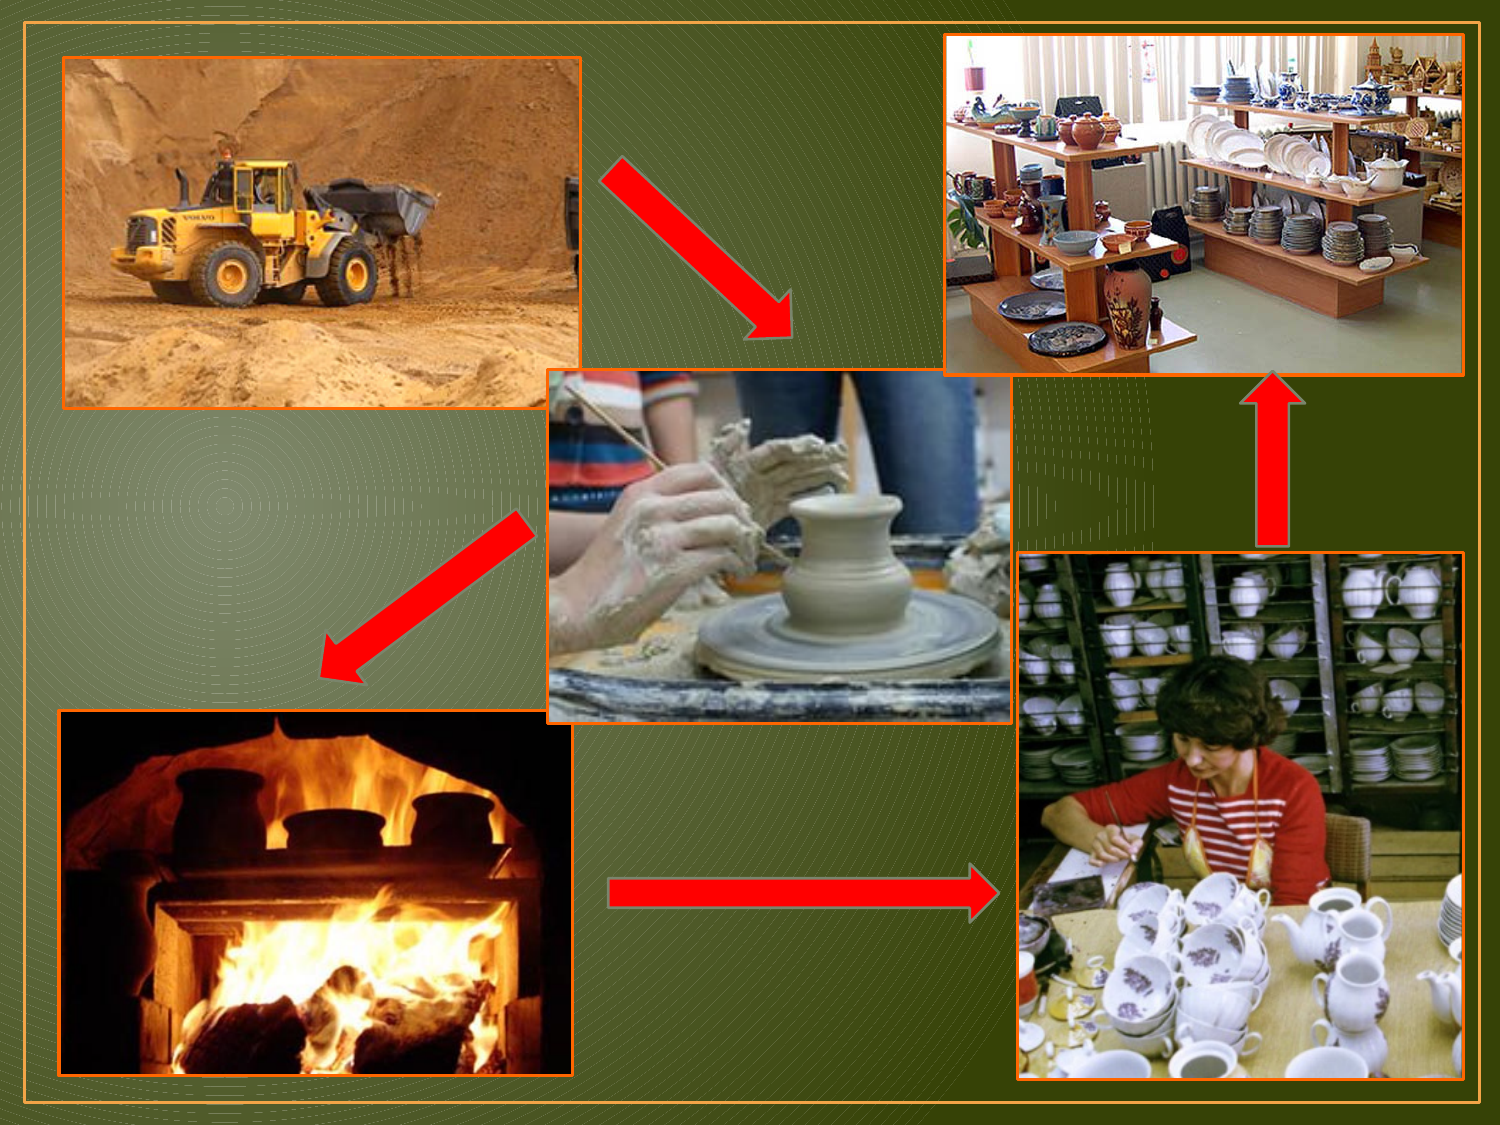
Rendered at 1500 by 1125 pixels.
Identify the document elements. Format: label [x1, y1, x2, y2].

text_box [317, 507, 539, 687]
picture [60, 35, 1462, 1075]
text_box [606, 862, 1001, 924]
text_box [598, 155, 794, 341]
text_box [1238, 385, 1307, 548]
picture [1018, 553, 1462, 1078]
